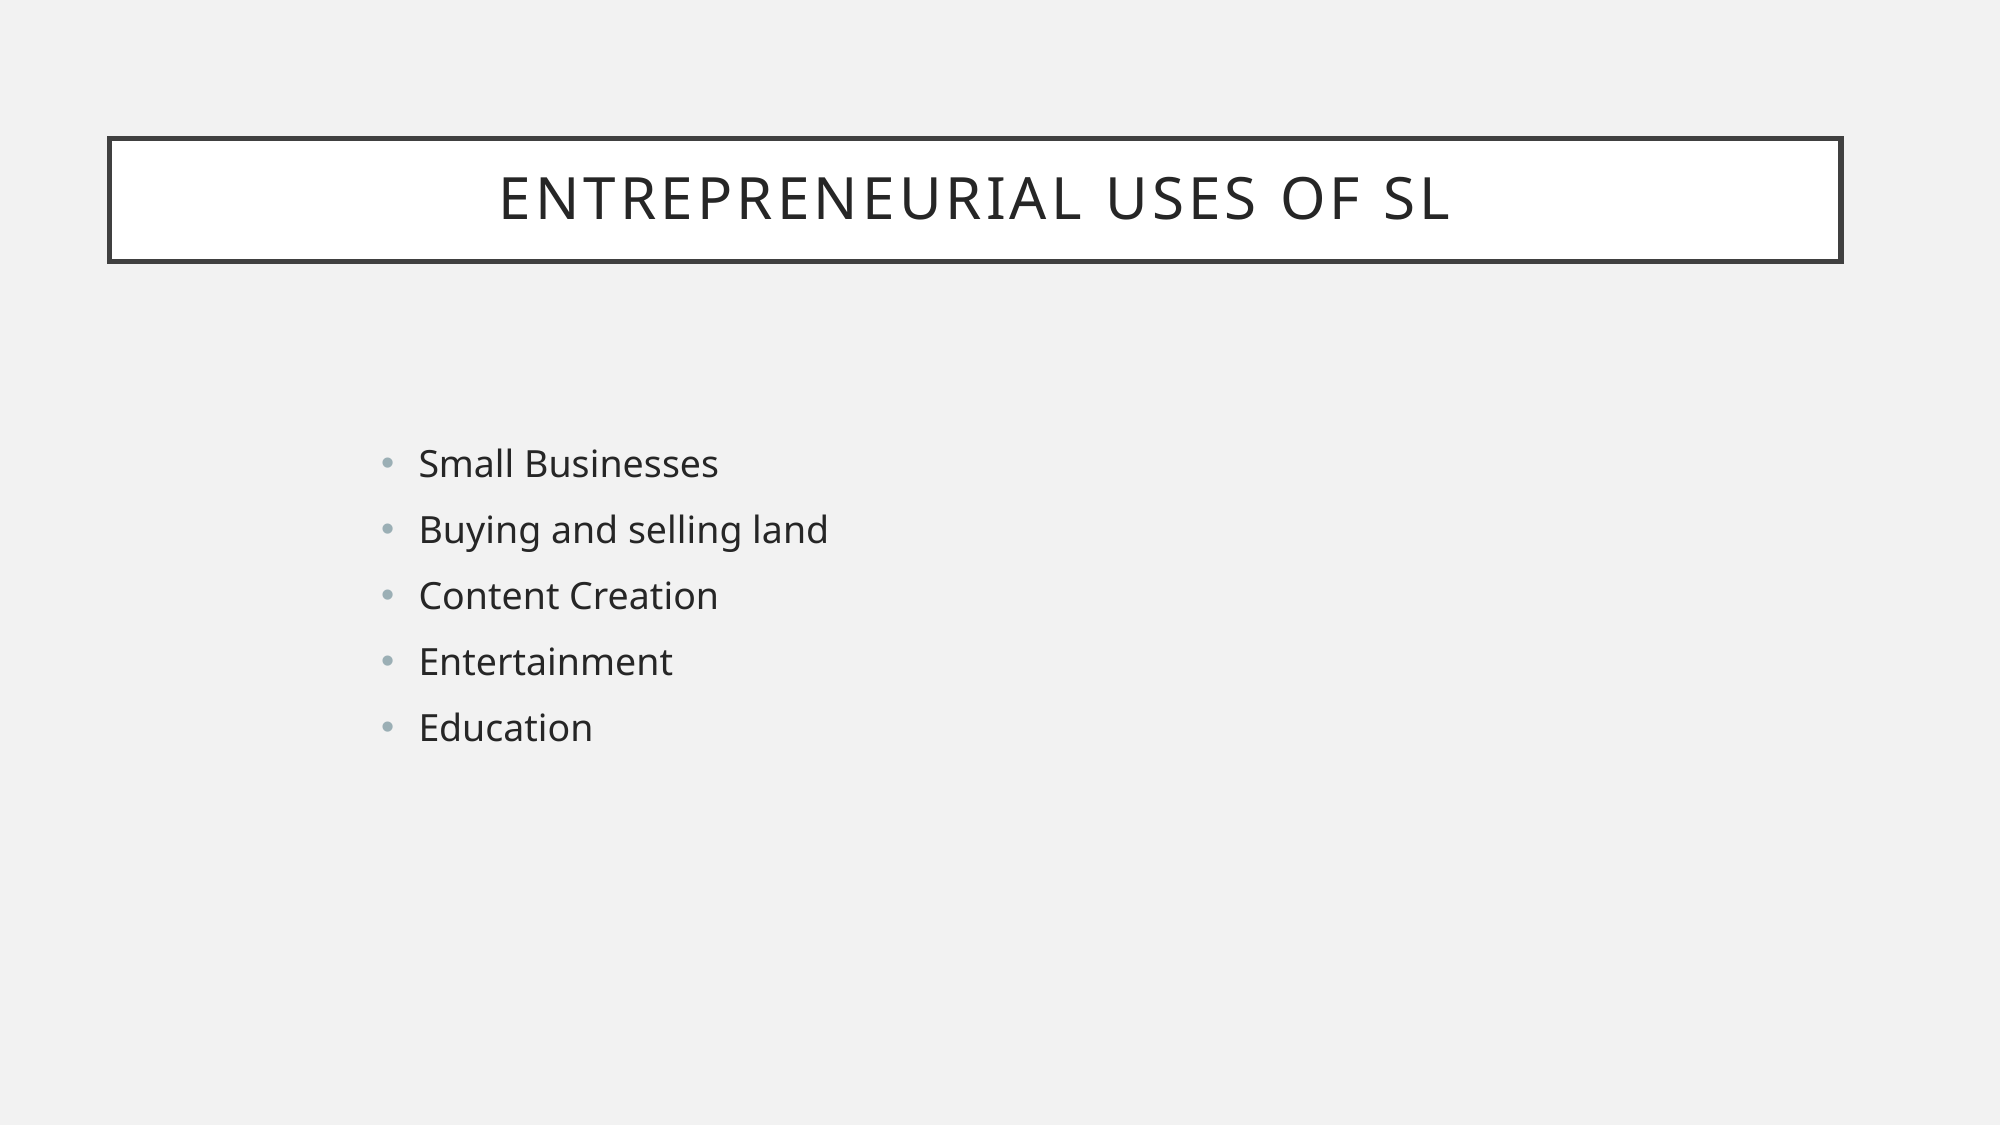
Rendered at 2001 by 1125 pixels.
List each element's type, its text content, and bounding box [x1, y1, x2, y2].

title Entrepreneurial Uses of SL [107, 136, 1844, 264]
list Small Businesses Buying and selling land Content Creation Entertainment Education [366, 432, 1634, 942]
